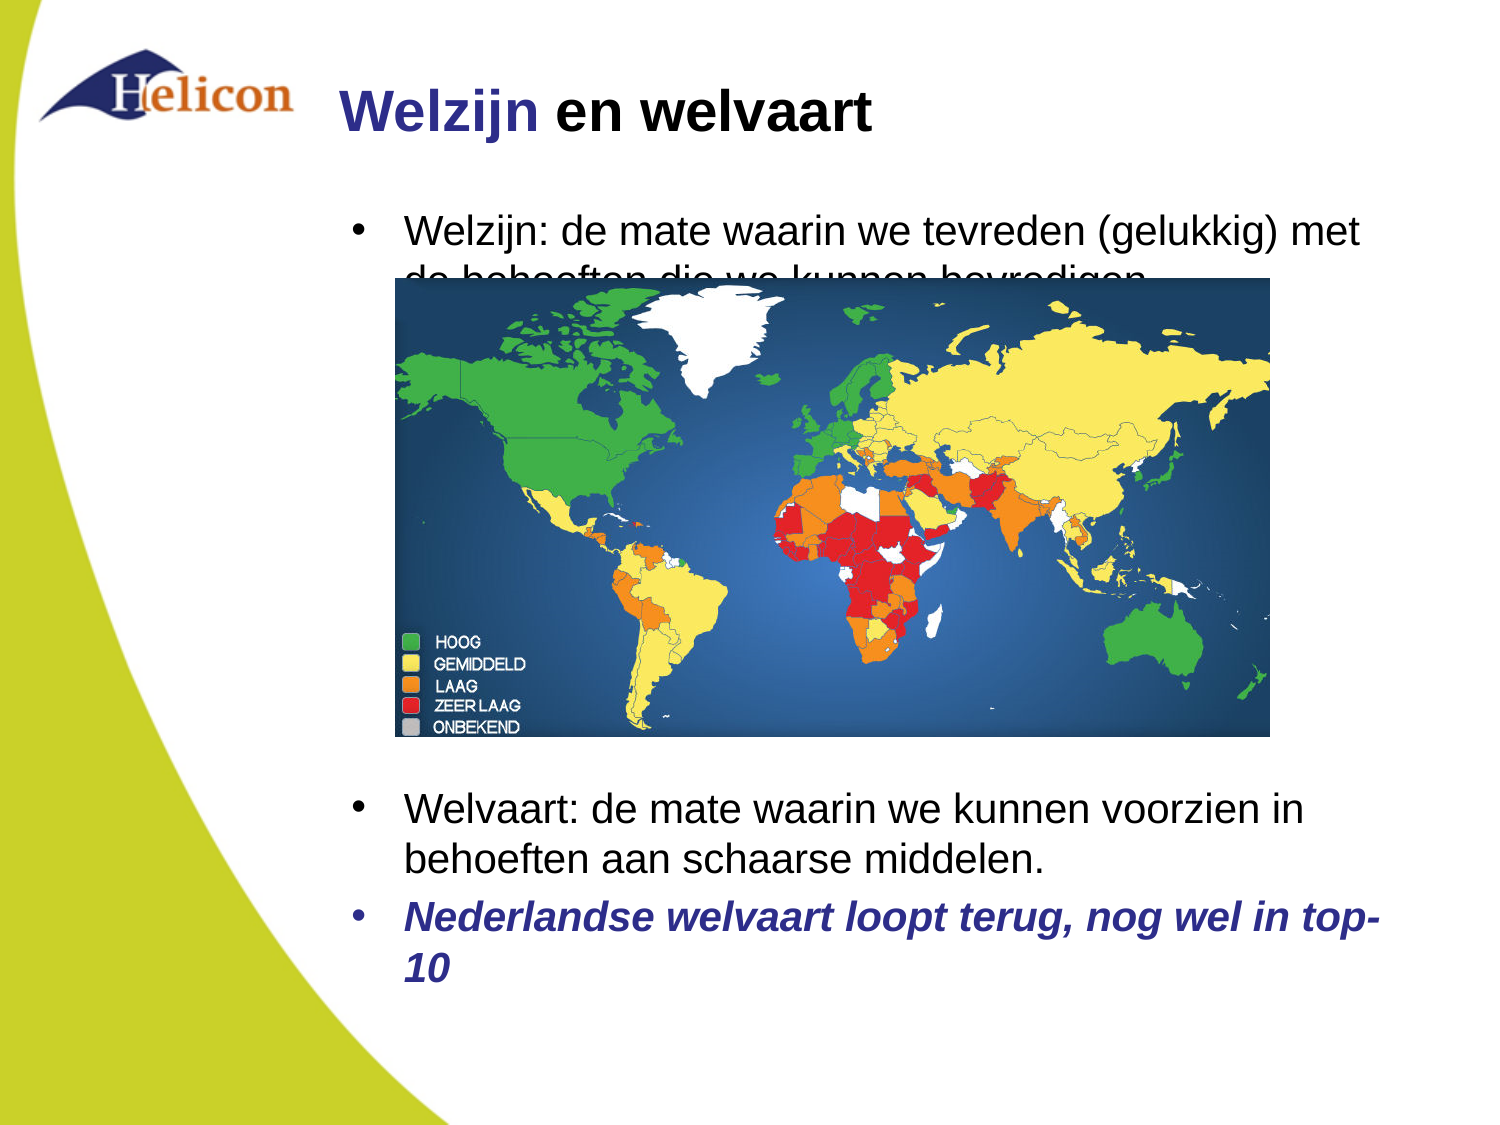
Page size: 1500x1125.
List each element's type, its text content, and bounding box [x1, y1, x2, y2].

picture [0, 0, 1500, 1125]
list Welzijn: de mate waarin we tevreden (gelukkig) met de behoeften die we kunnen bevredigen. Welvaart: de mate waarin we kunnen voorzien in behoeften aan schaarse middelen. Nederlandse welvaart loopt terug, nog wel in top-10 [336, 196, 1425, 1005]
title Welzijn en welvaart [324, 54, 1415, 161]
